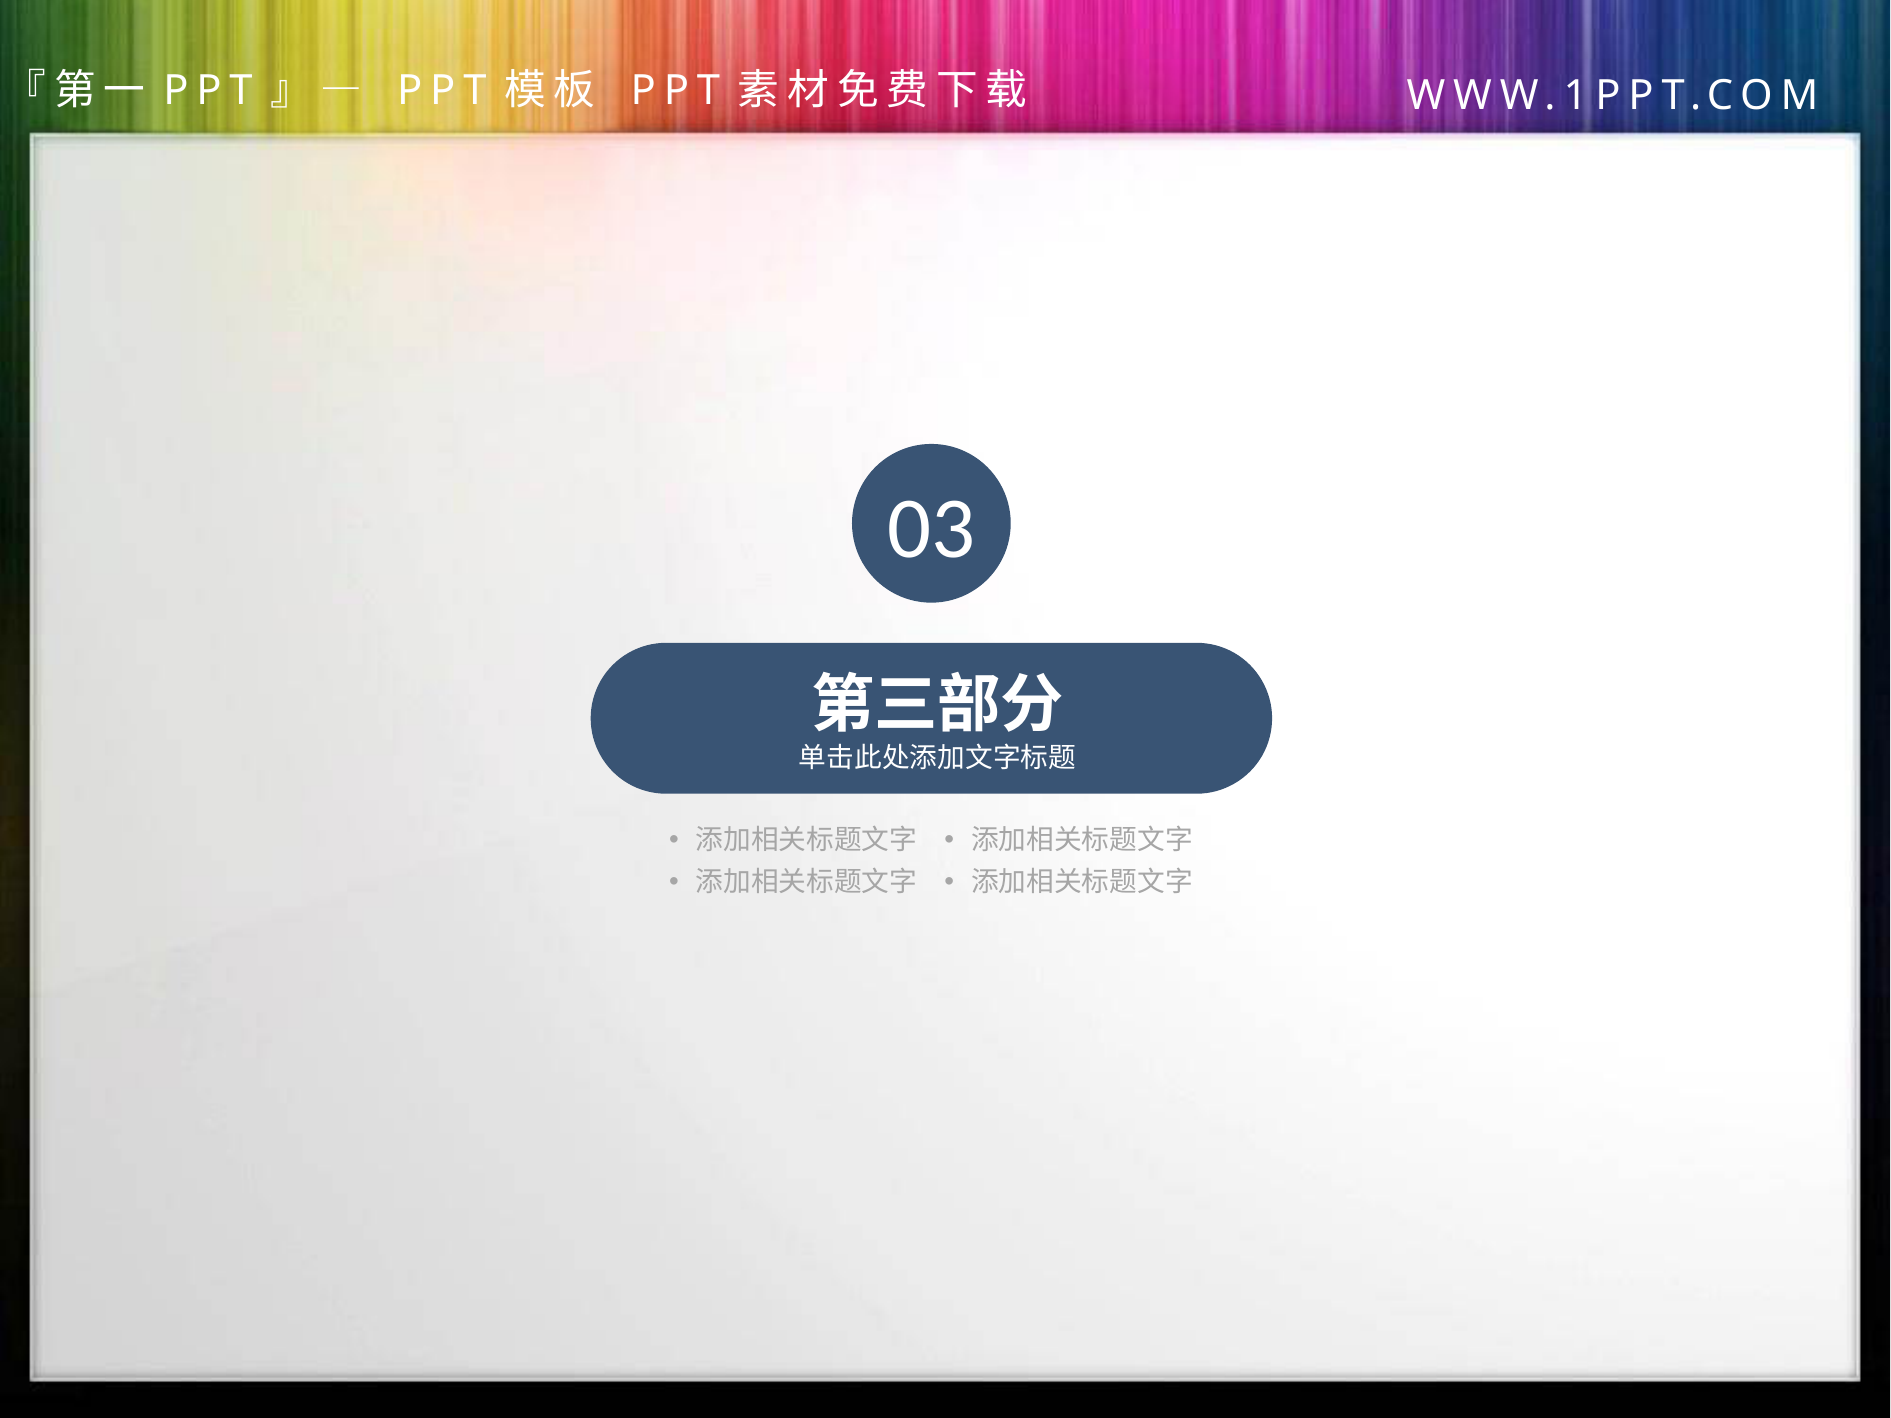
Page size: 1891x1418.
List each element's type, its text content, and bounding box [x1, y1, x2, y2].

text_box 添加相关标题文字 [944, 864, 1194, 898]
text_box 添加相关标题文字 [668, 864, 918, 898]
text_box 添加相关标题文字 [668, 822, 918, 856]
picture [0, 0, 1891, 1418]
text_box 03 [851, 443, 1011, 603]
text_box [590, 642, 1273, 794]
text_box 添加相关标题文字 [944, 822, 1194, 856]
